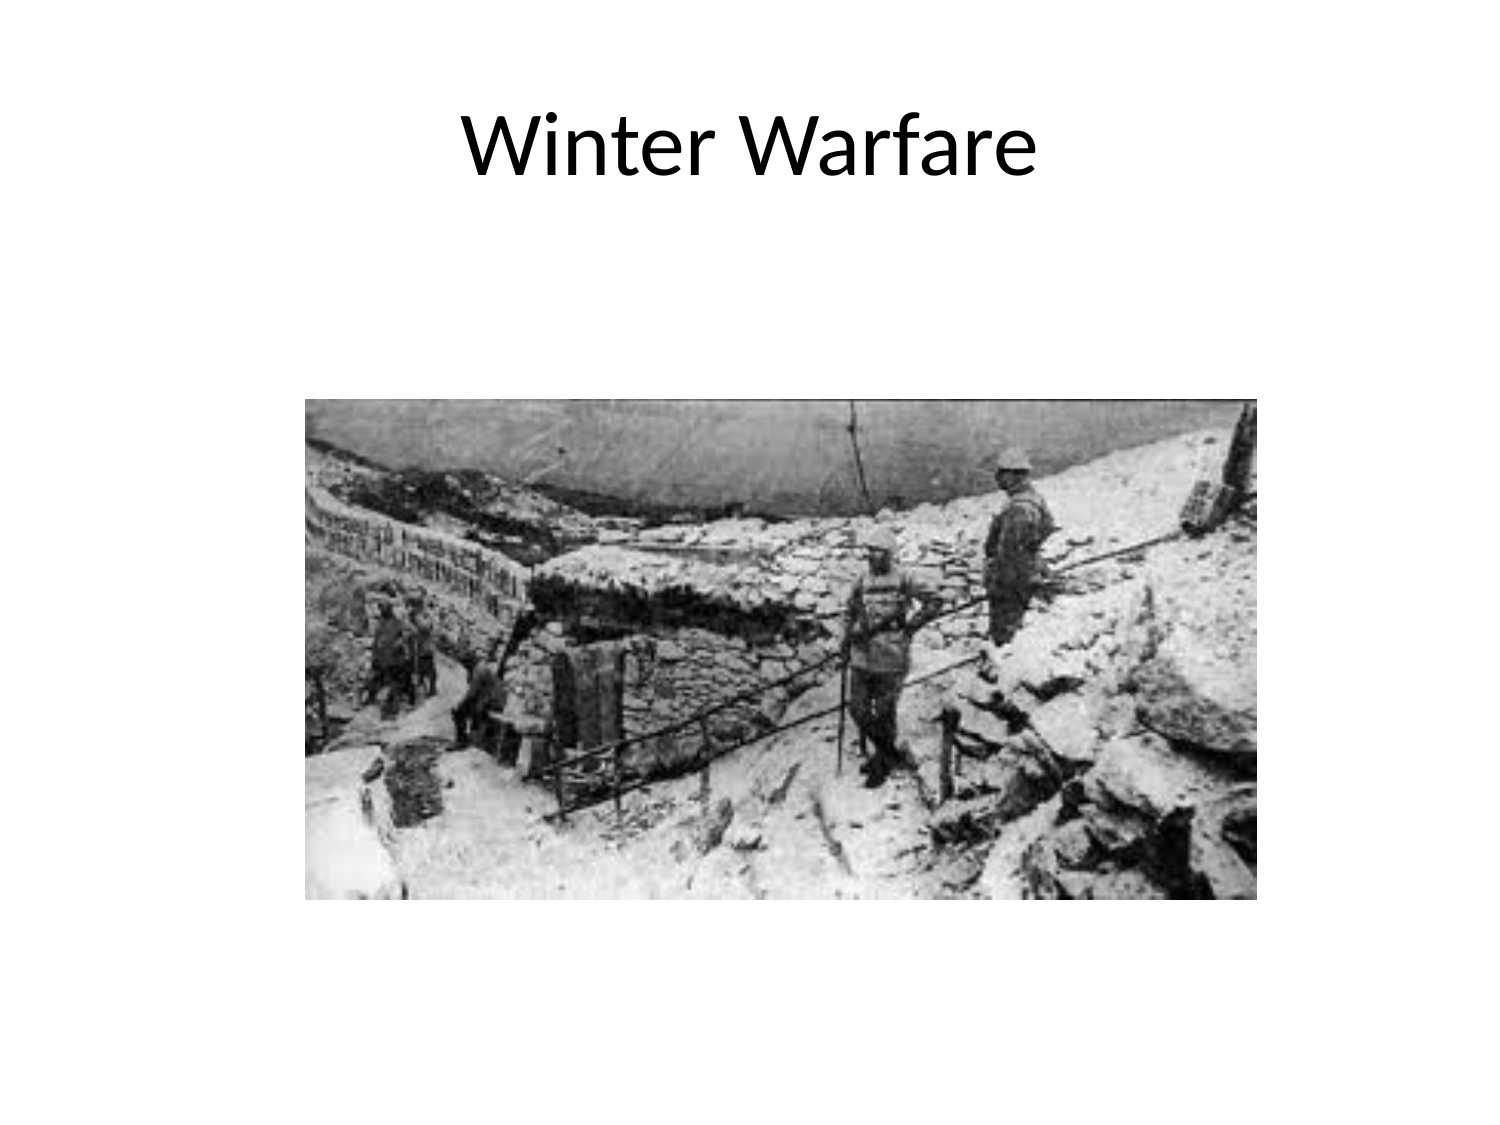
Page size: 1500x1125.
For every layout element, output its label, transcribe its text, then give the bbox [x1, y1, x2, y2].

title Winter Warfare [75, 45, 1425, 233]
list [305, 399, 1257, 901]
